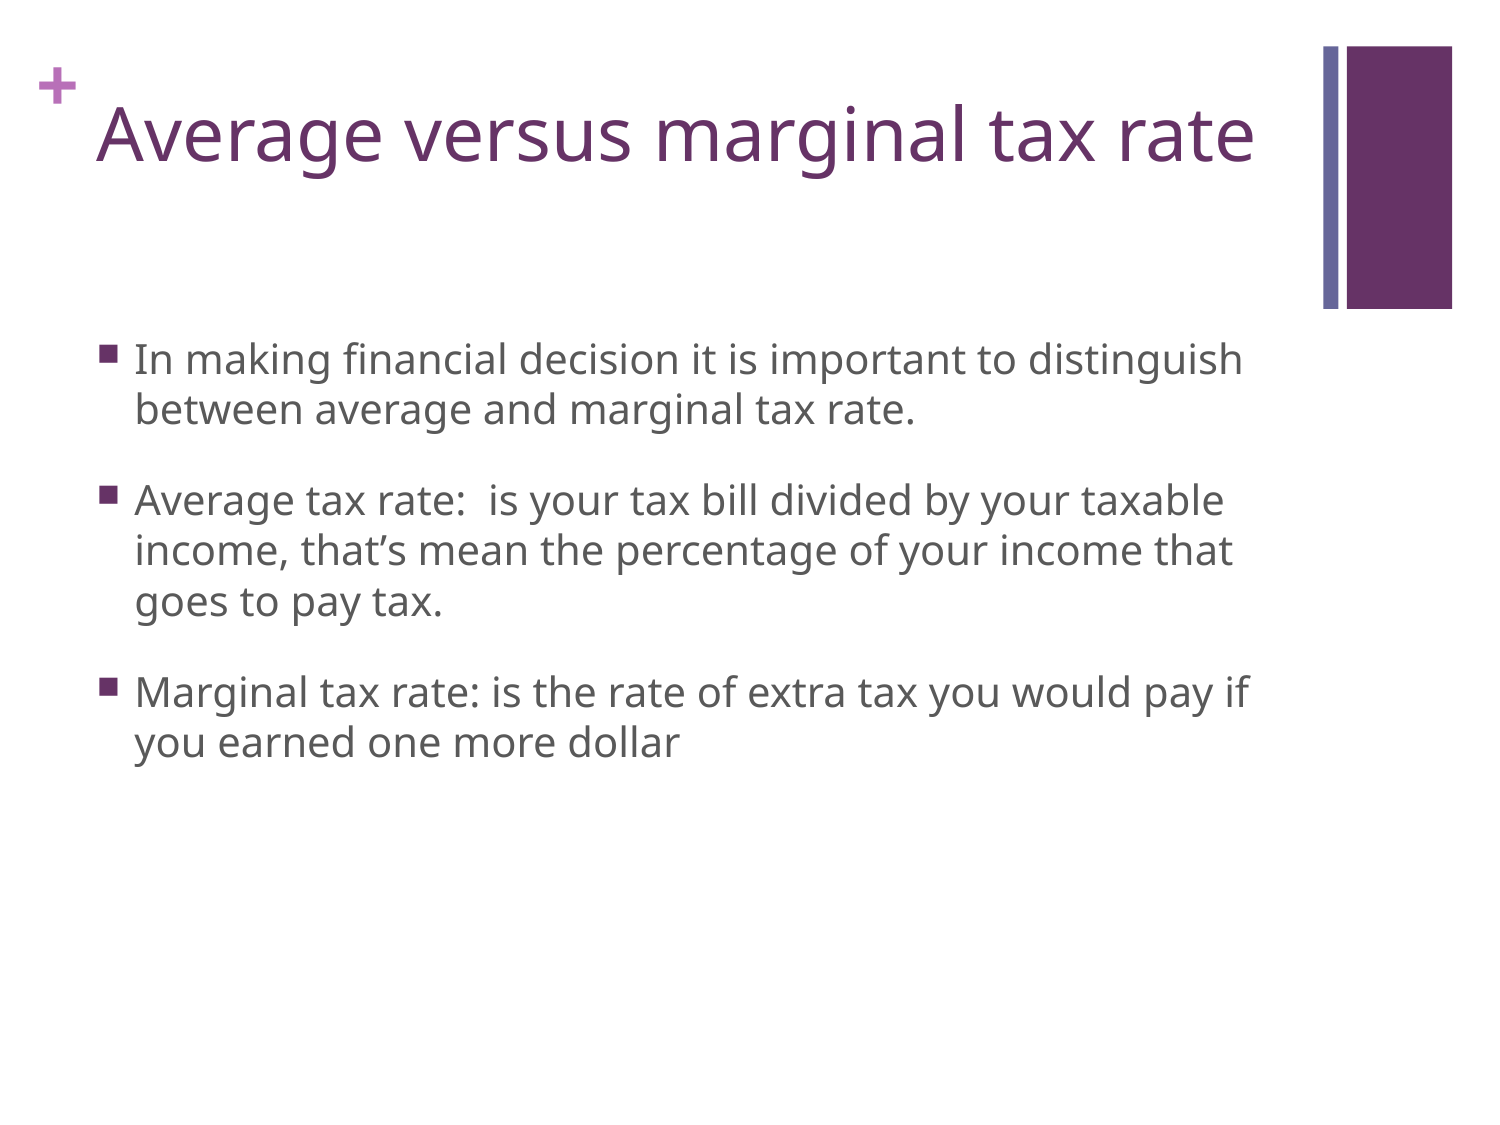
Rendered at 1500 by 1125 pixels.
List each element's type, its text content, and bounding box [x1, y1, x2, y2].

list In making financial decision it is important to distinguish between average and marginal tax rate. Average tax rate: is your tax bill divided by your taxable income, that’s mean the percentage of your income that goes to pay tax. Marginal tax rate: is the rate of extra tax you would pay if you earned one more dollar [81, 324, 1322, 1005]
title Average versus marginal tax rate [81, 79, 1322, 263]
